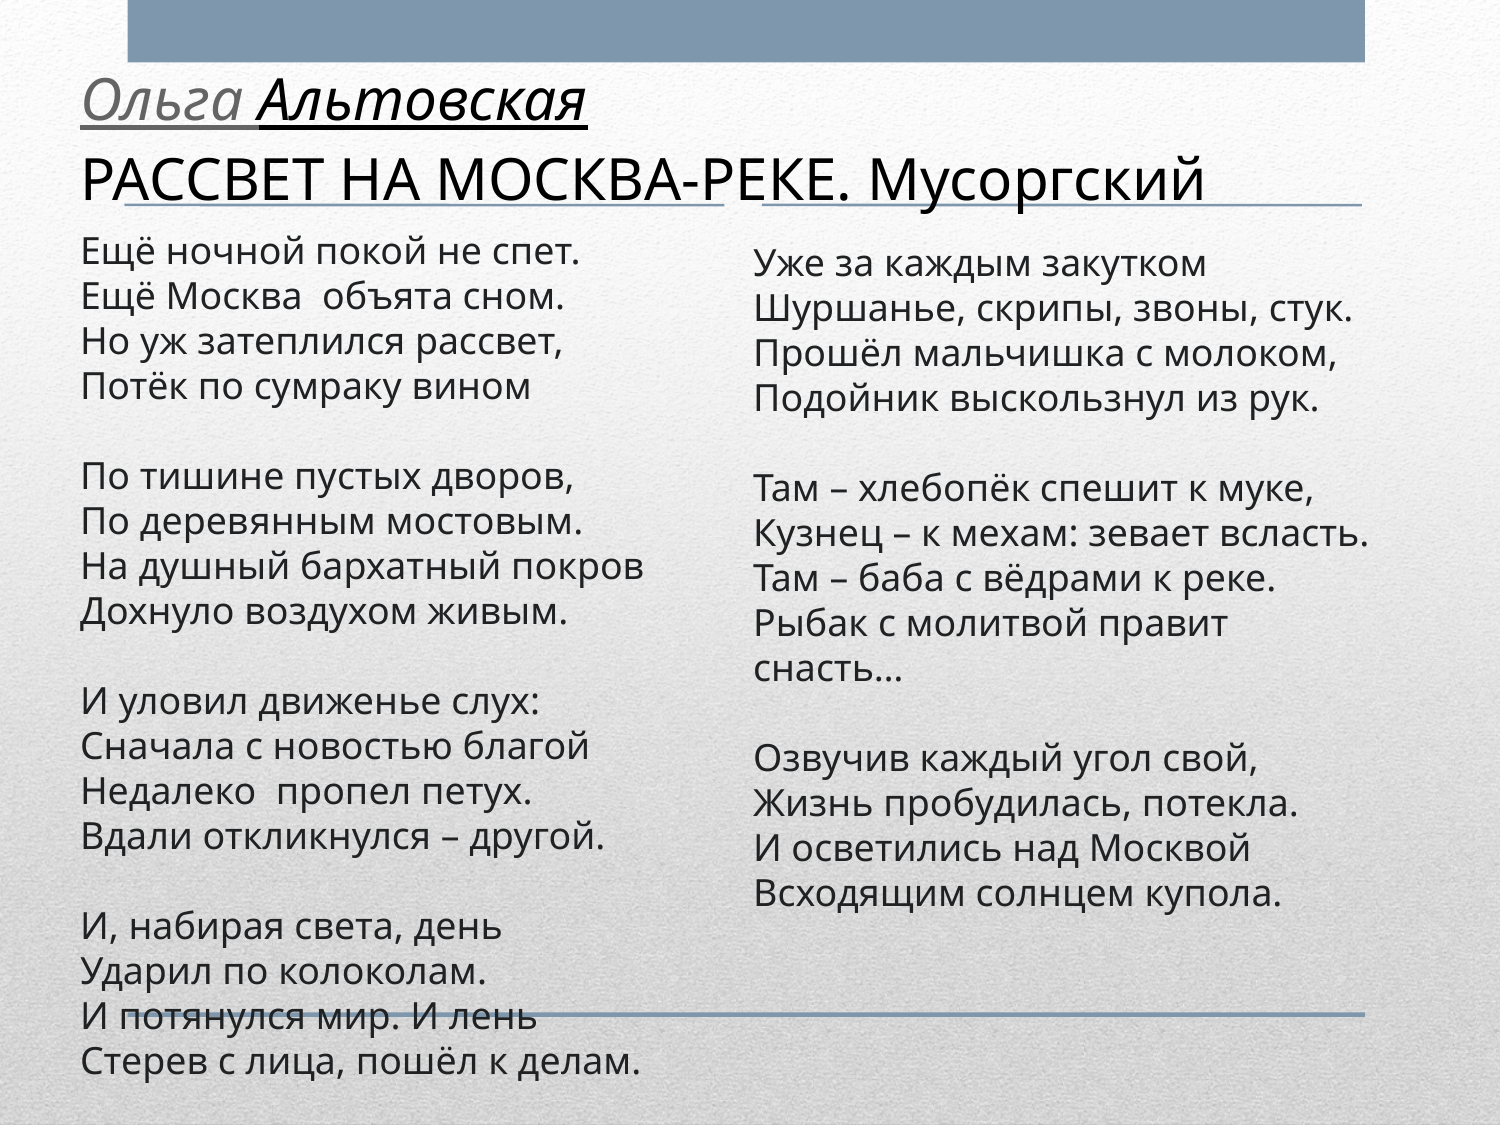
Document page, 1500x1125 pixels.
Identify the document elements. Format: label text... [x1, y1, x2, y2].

list Ещё ночной покой не спет. Ещё Москва объята сном. Но уж затеплился рассвет, Потёк по сумраку вином По тишине пустых дворов, По деревянным мостовым. На душный бархатный покров Дохнуло воздухом живым. И уловил движенье слух: Сначала с новостью благой Недалеко пропел петух. Вдали откликнулся – другой. И, набирая света, день Ударил по колоколам. И потянулся мир. И лень Стерев с лица, пошёл к делам. [64, 219, 728, 869]
title Ольга Альтовская РАССВЕТ НА МОСКВА-РЕКЕ. Мусоргский [64, 101, 1415, 290]
list Уже за каждым закутком Шуршанье, скрипы, звоны, стук. Прошёл мальчишка с молоком, Подойник выскользнул из рук. Там – хлебопёк спешит к муке, Кузнец – к мехам: зевает всласть. Там – баба с вёдрами к реке. Рыбак с молитвой правит снасть… Озвучив каждый угол свой, Жизнь пробудилась, потекла. И осветились над Москвой Всходящим солнцем купола. [738, 231, 1402, 880]
